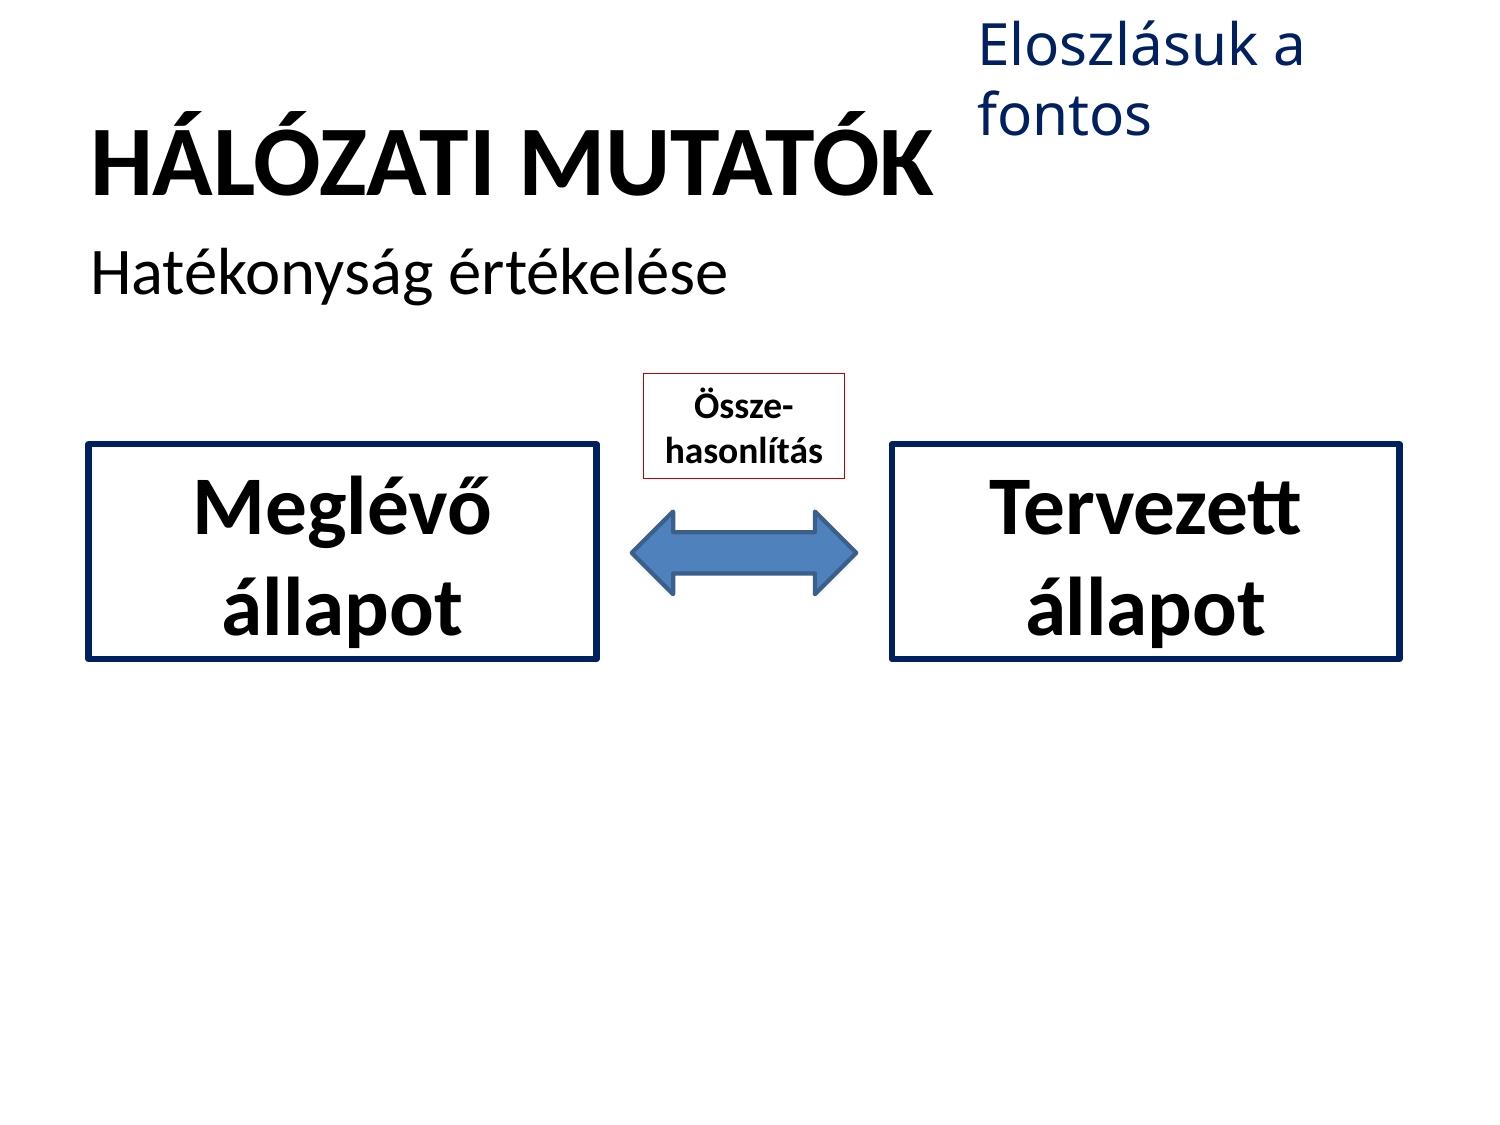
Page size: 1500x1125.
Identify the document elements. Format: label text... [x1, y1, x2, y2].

list HÁLÓZATI MUTATÓK Hatékonyság értékelése [75, 87, 1425, 1005]
text_box Eloszlásuk a fontos [962, 0, 1500, 155]
text_box [629, 509, 859, 597]
text_box Össze-hasonlítás [643, 373, 845, 479]
text_box Meglévő állapot [88, 444, 597, 659]
text_box Tervezett állapot [891, 444, 1400, 659]
